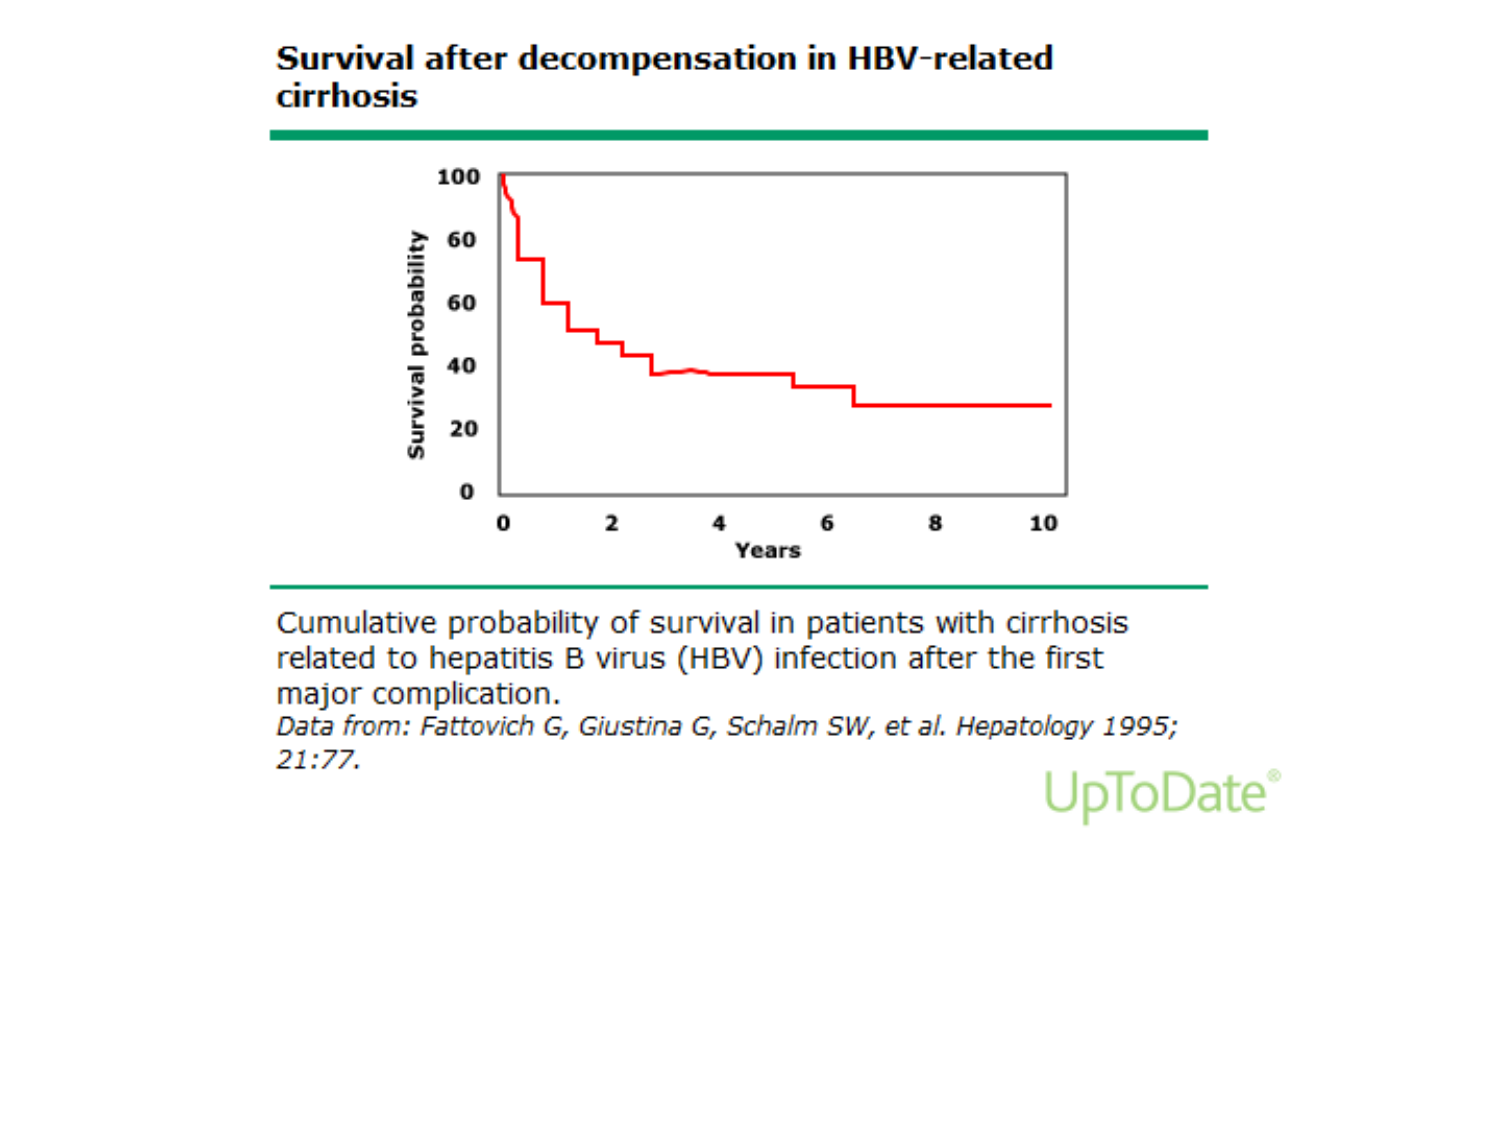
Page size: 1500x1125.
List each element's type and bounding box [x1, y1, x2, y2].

picture [210, 0, 1290, 836]
